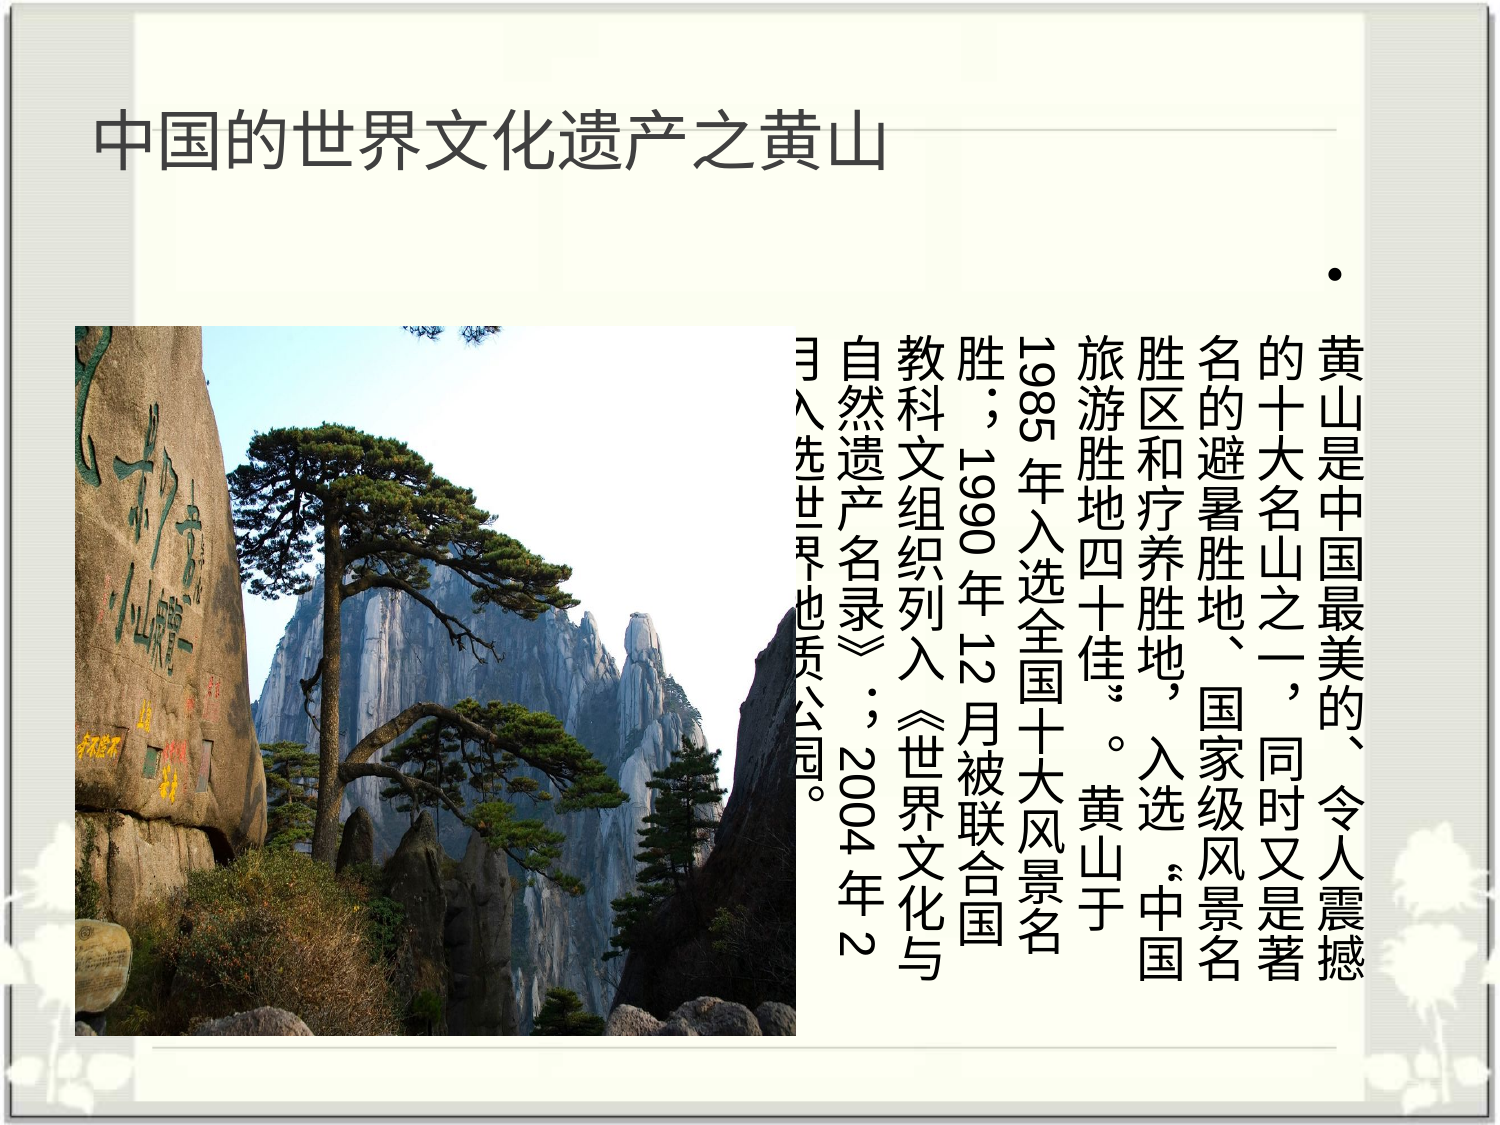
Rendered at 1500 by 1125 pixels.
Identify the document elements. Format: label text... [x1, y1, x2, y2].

picture [0, 0, 1500, 1125]
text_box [75, 326, 796, 1036]
list 黄山是中国最美的、令人震撼的十大名山之一，同时又是著名的避暑胜地、国家级风景名胜区和疗养胜地，入选“中国旅游胜地四十佳”。黄山于1985年入选全国十大风景名胜；1990年12月被联合国教科文组织列入《世界文化与自然遗产名录》；2004年2月入选世界地质公园。 [762, 262, 1426, 1006]
title 中国的世界文化遗产之黄山 [74, 44, 1426, 233]
